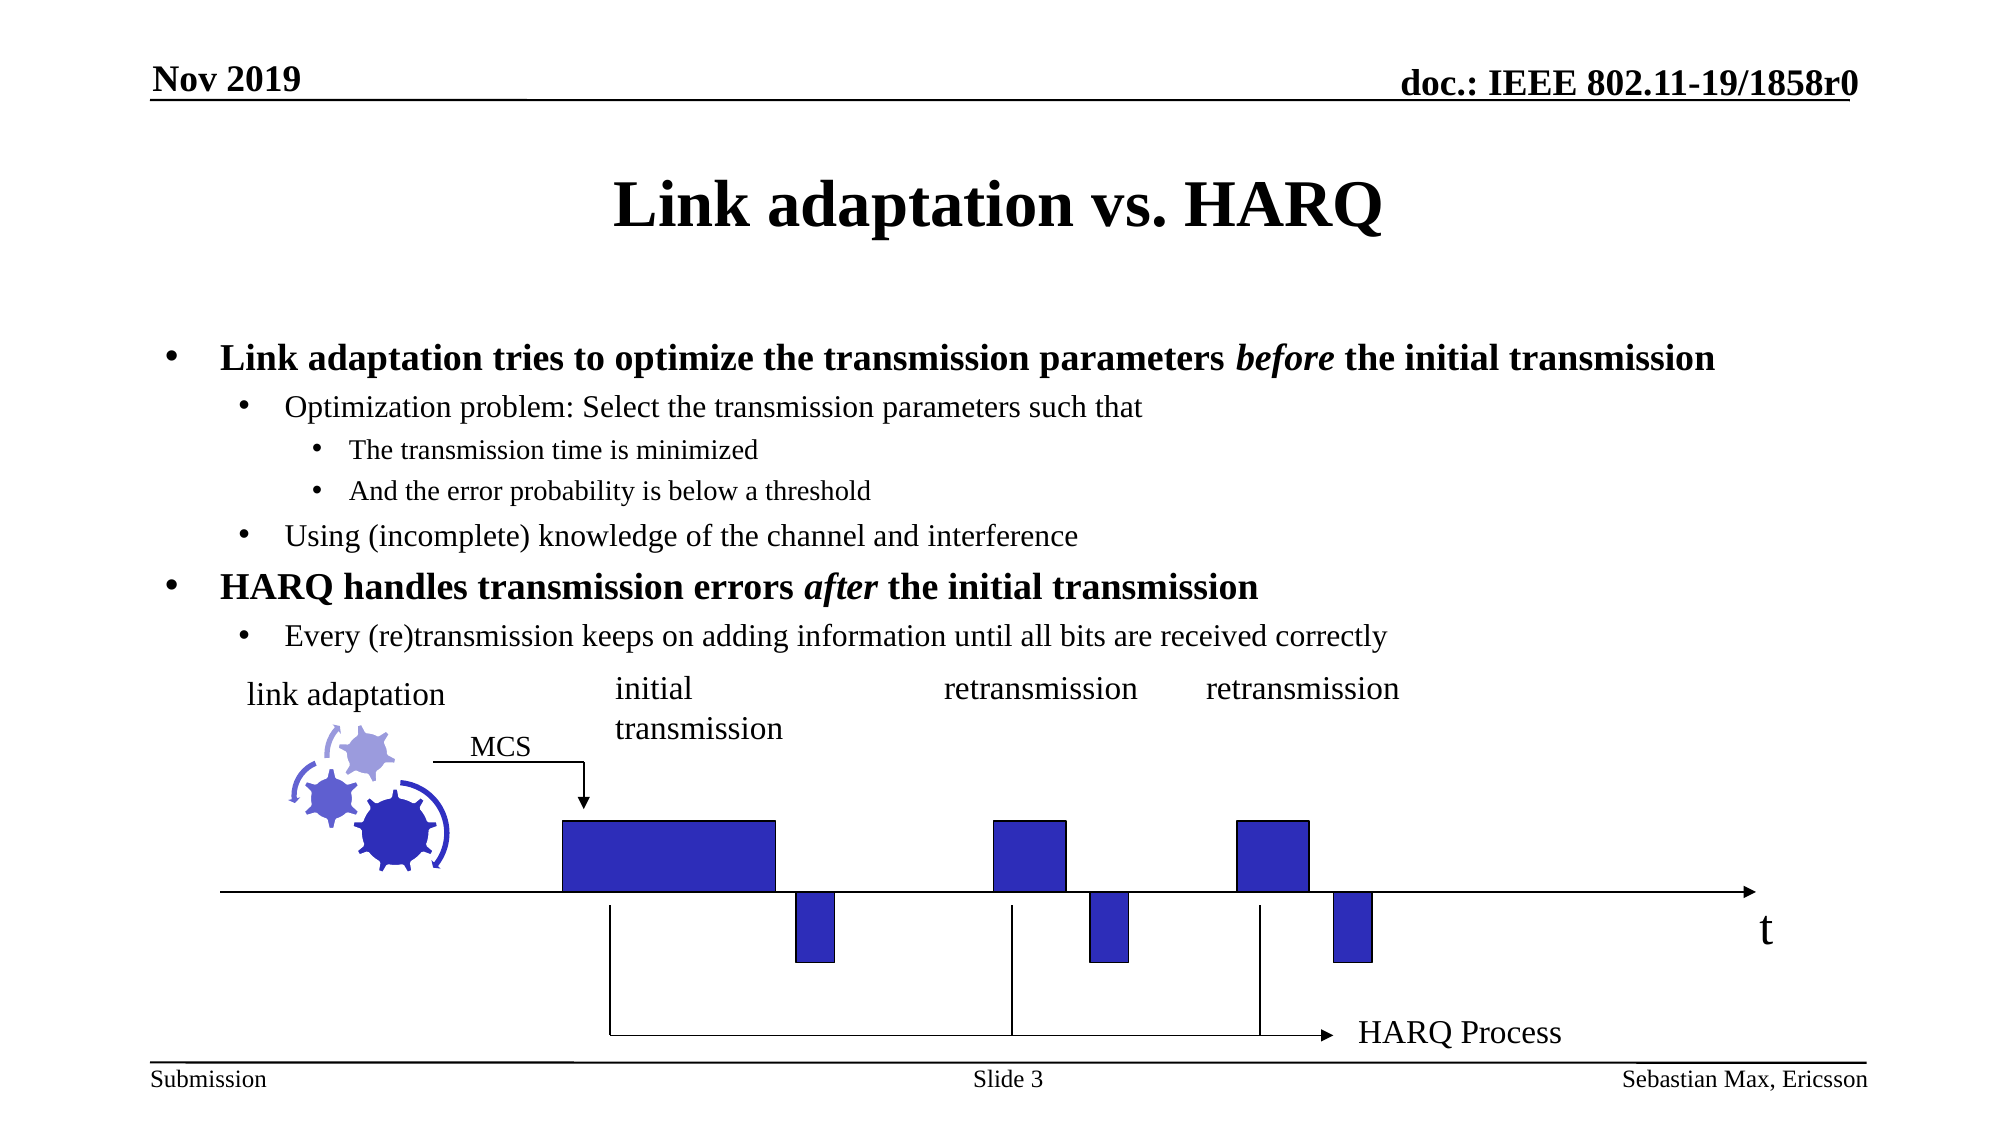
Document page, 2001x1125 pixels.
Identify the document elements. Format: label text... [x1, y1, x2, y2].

text_box [1236, 820, 1310, 891]
slide_number Slide 3 [950, 1061, 1067, 1123]
text_box MCS [455, 720, 698, 770]
text_box retransmission [1191, 658, 1434, 714]
text_box [1333, 901, 1372, 963]
text_box [993, 820, 1066, 891]
text_box HARQ Process [1343, 1003, 1586, 1058]
footer Sebastian Max, Ericsson [1171, 1061, 1869, 1093]
text_box link adaptation [232, 664, 475, 720]
text_box [1090, 901, 1129, 963]
text_box [562, 820, 776, 891]
list Link adaptation tries to optimize the transmission parameters before the initial transmission Optimization problem: Select the transmission parameters such that The transmission time is minimized And the error probability is below a threshold Using (incomplete) knowledge of the channel and interference HARQ handles transmission errors after the initial transmission Every (re)transmission keeps on adding information until all bits are received correctly [149, 324, 1869, 665]
text_box retransmission [929, 659, 1172, 714]
text_box t [1744, 887, 1851, 962]
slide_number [152, 54, 563, 100]
text_box [796, 901, 835, 963]
title Link adaptation vs. HARQ [149, 112, 1850, 288]
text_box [270, 714, 448, 877]
text_box initial transmission [600, 659, 835, 754]
